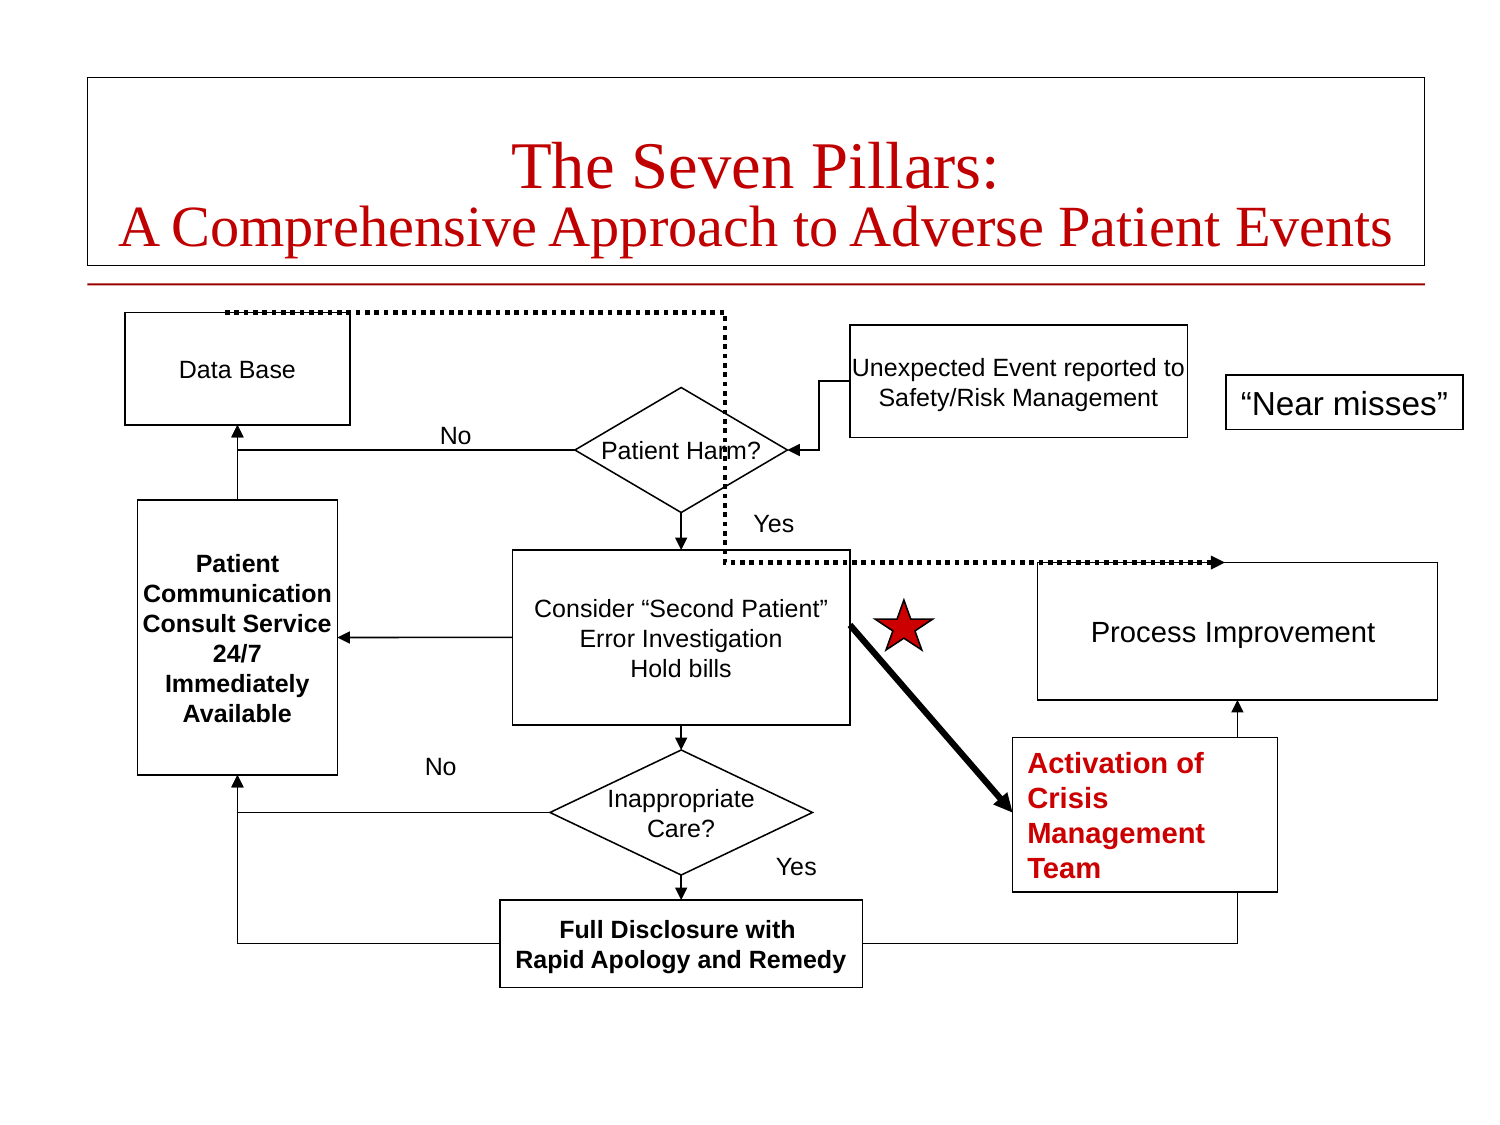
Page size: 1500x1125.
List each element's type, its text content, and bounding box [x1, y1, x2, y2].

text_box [124, 312, 1465, 988]
title The Seven Pillars: A Comprehensive Approach to Adverse Patient Events [87, 77, 1425, 266]
